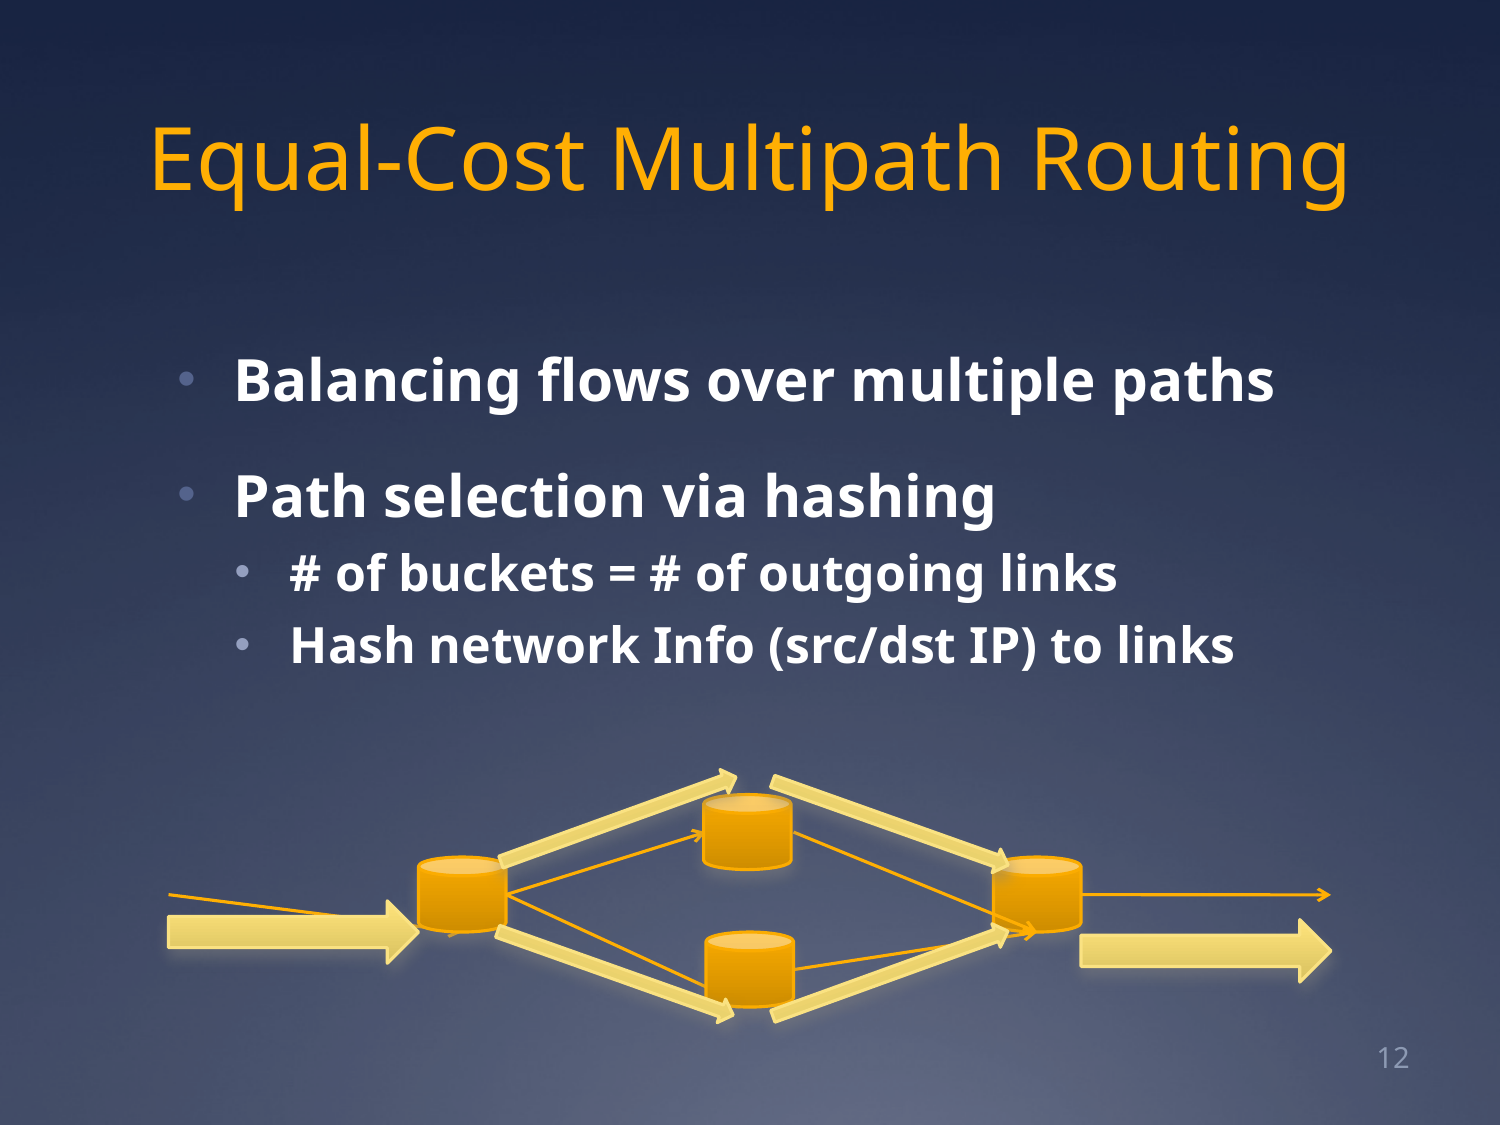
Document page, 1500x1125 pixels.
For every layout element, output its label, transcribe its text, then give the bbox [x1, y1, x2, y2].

title Equal-Cost Multipath Routing [100, 95, 1400, 225]
list Balancing flows over multiple paths Path selection via hashing # of buckets = # of outgoing links Hash network Info (src/dst IP) to links [162, 335, 1338, 799]
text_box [167, 793, 1333, 1009]
slide_number 12 [1325, 1029, 1425, 1090]
